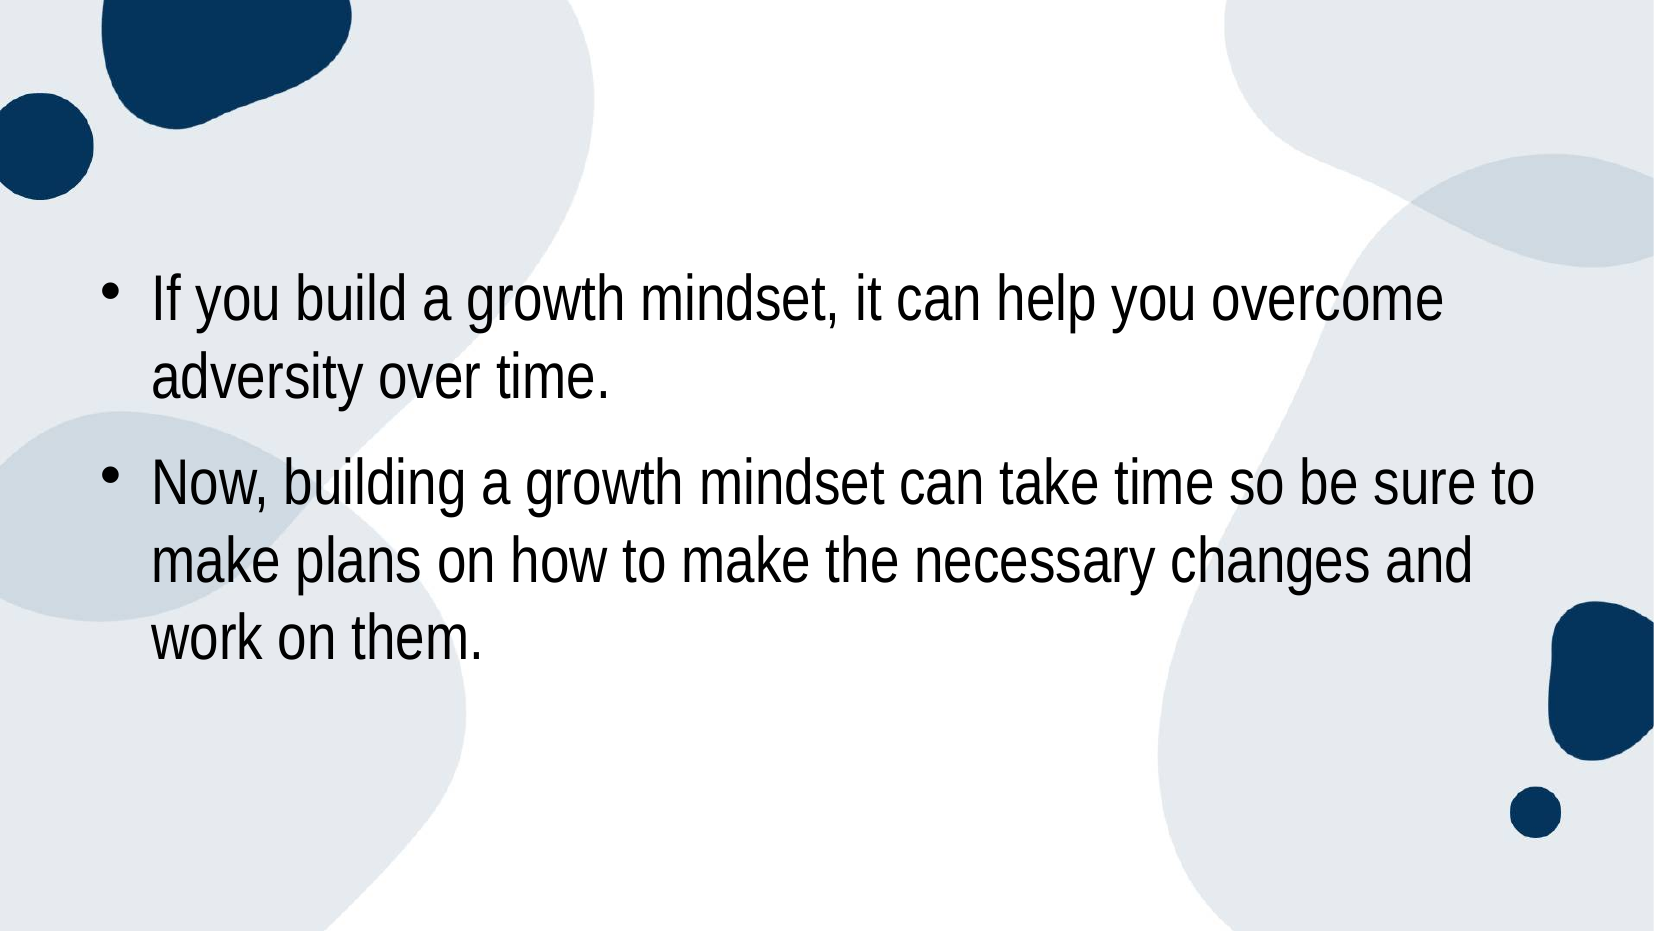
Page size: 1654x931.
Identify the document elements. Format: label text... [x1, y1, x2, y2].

list If you build a growth mindset, it can help you overcome adversity over time. Now, building a growth mindset can take time so be sure to make plans on how to make the necessary changes and work on them. [82, 255, 1571, 675]
picture [0, 0, 1654, 931]
